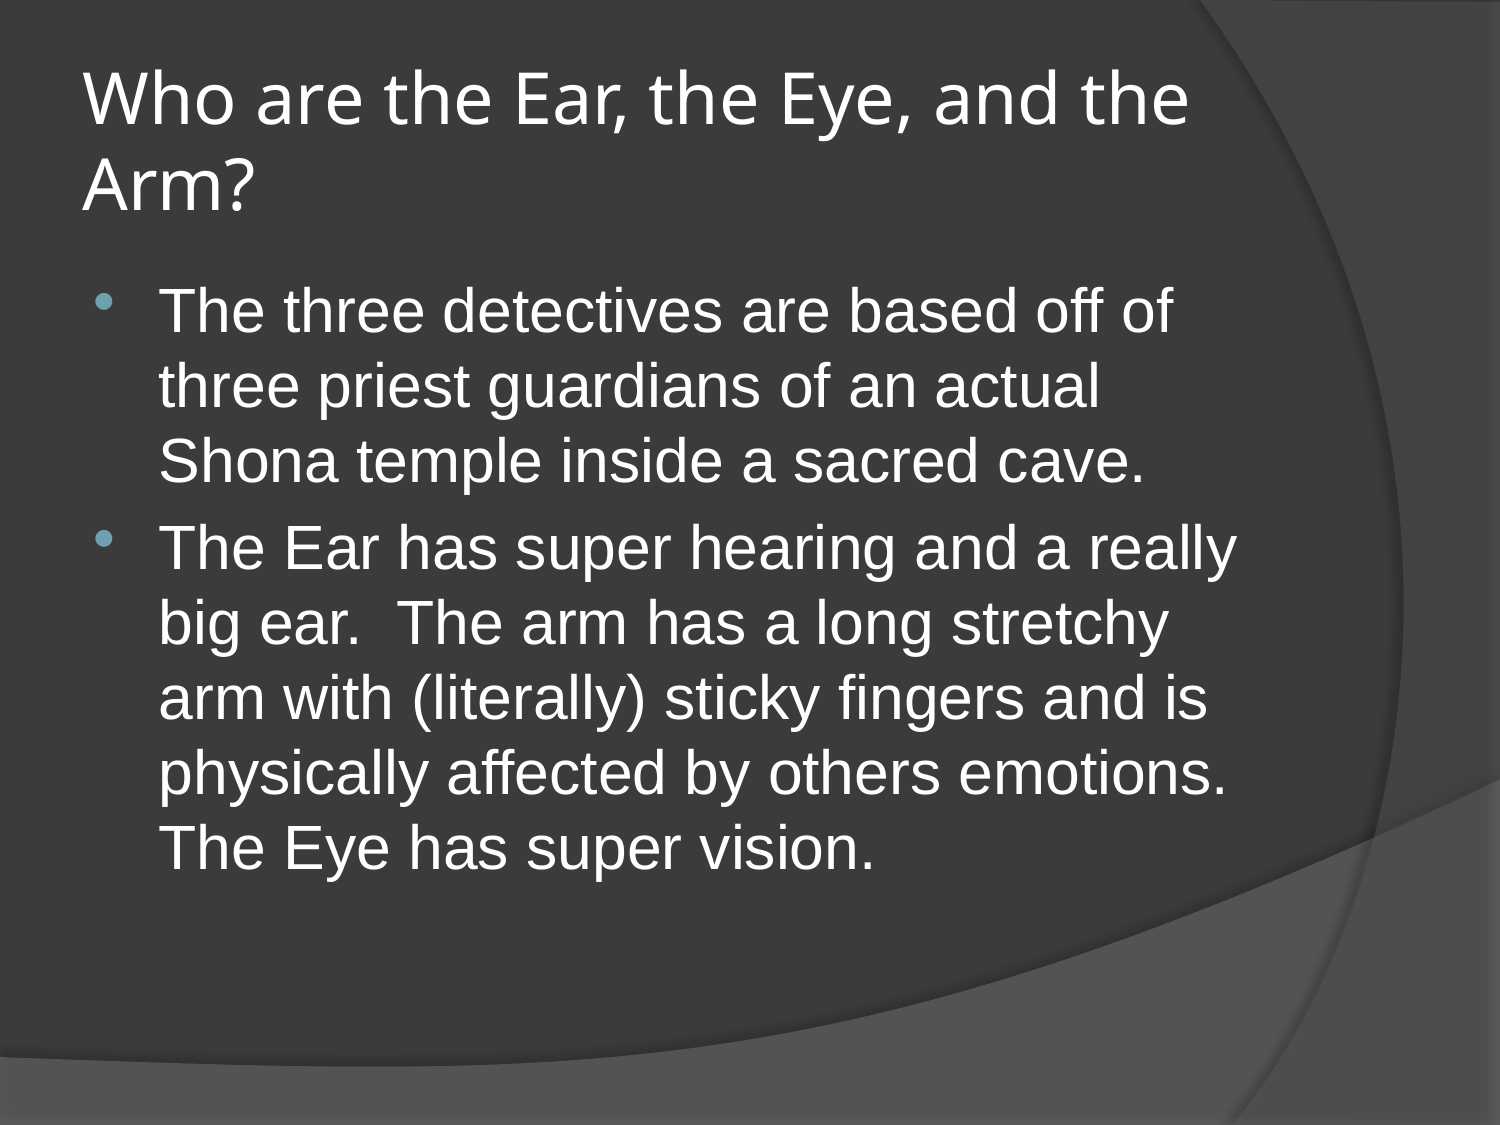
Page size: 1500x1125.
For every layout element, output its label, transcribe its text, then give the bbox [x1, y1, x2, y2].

title Who are the Ear, the Eye, and the Arm? [75, 45, 1300, 233]
list The three detectives are based off of three priest guardians of an actual Shona temple inside a sacred cave. The Ear has super hearing and a really big ear. The arm has a long stretchy arm with (literally) sticky fingers and is physically affected by others emotions. The Eye has super vision. [75, 262, 1300, 1005]
